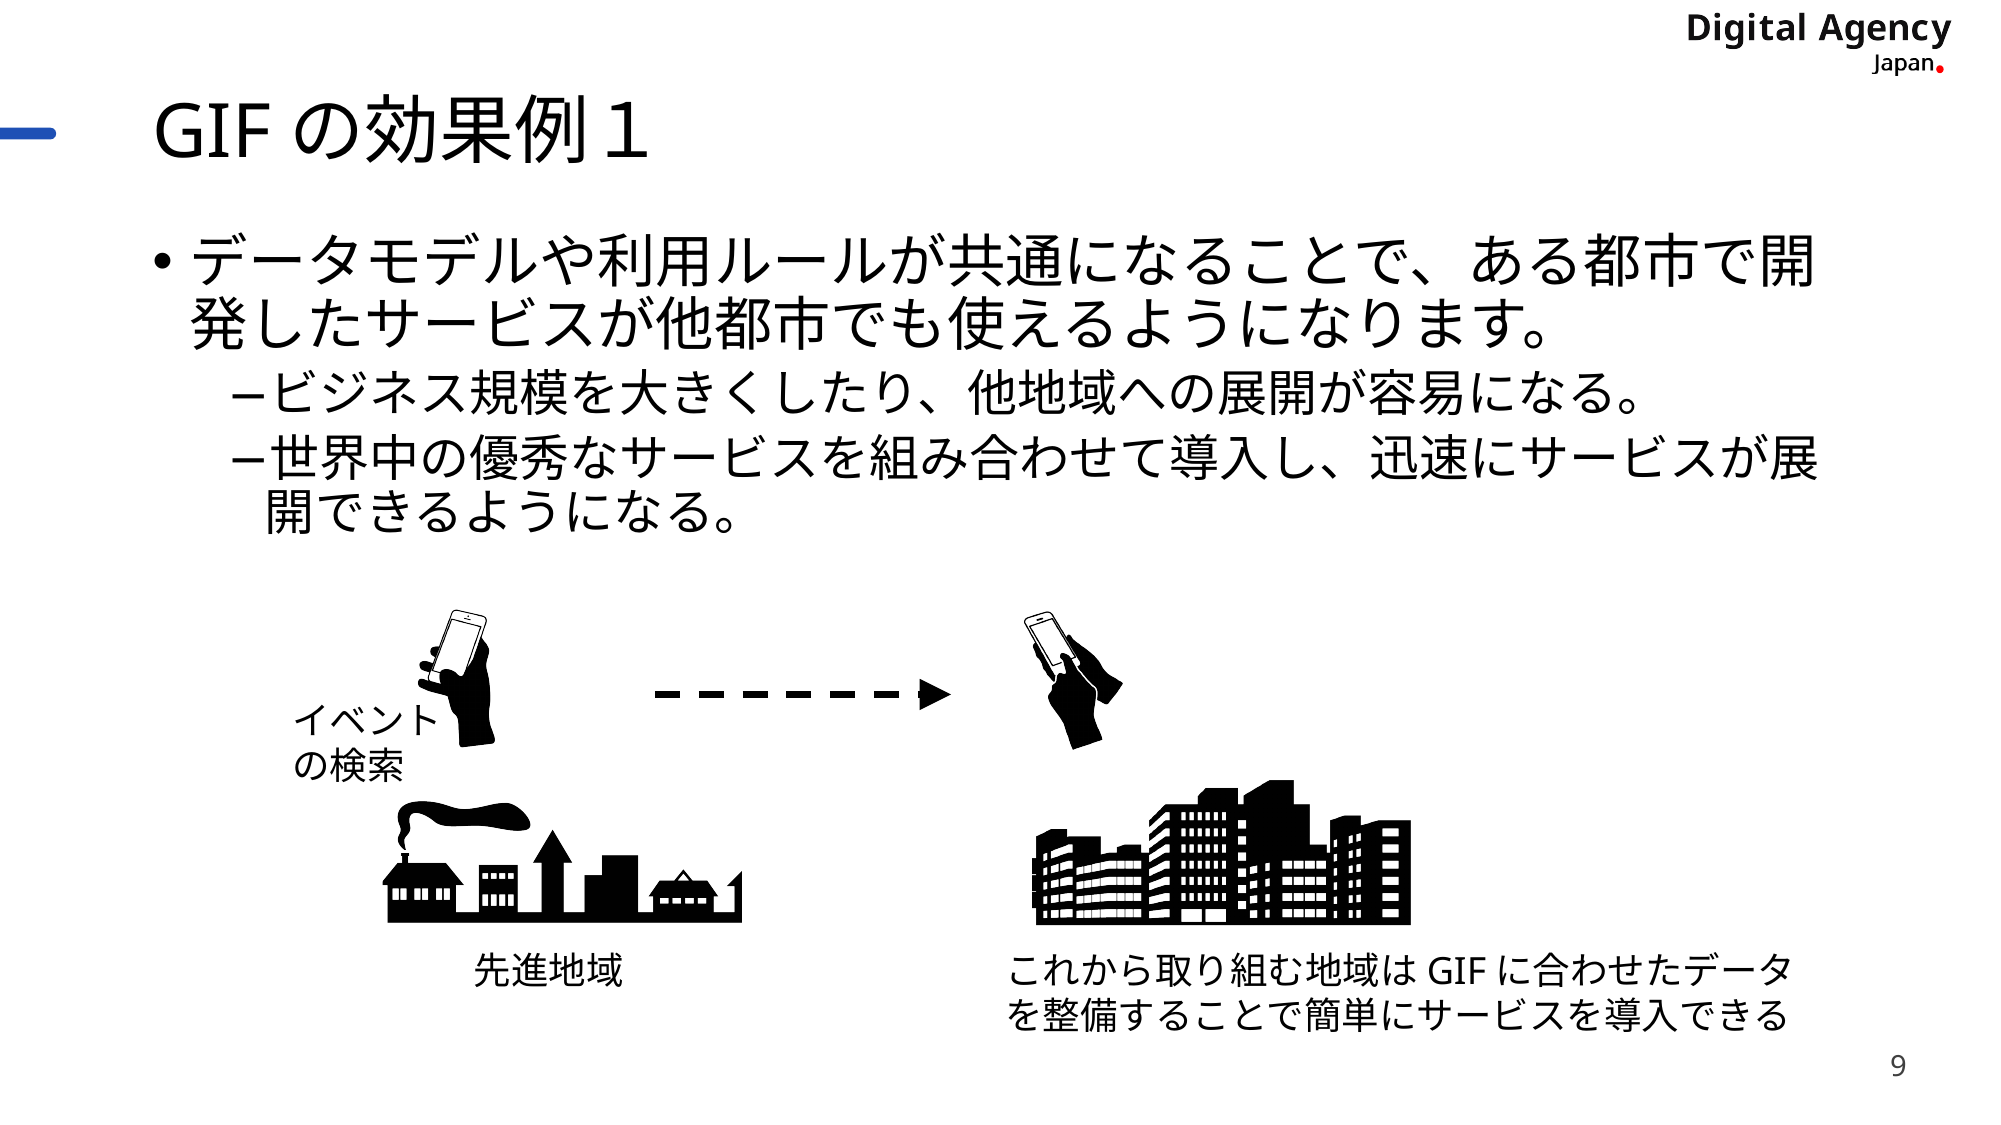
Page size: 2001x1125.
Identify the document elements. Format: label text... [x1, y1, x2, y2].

picture [990, 604, 1456, 932]
title GIFの効果例１ [137, 85, 1863, 183]
picture [382, 791, 742, 941]
text_box これから取り組む地域はGIFに合わせたデータを整備することで簡単にサービスを導入できる [990, 940, 1836, 1045]
picture [1671, 0, 1969, 89]
list データモデルや利用ルールが共通になることで、ある都市で開発したサービスが他都市でも使えるようになります。 ビジネス規模を大きくしたり、他地域への展開が容易になる。 世界中の優秀なサービスを組み合わせて導入し、迅速にサービスが展開できるようになる。 [137, 224, 1863, 355]
picture [413, 604, 503, 755]
slide_number 9 [1471, 1036, 1922, 1097]
text_box 先進地域 [459, 941, 639, 1000]
text_box イベント の検索 [277, 689, 457, 795]
